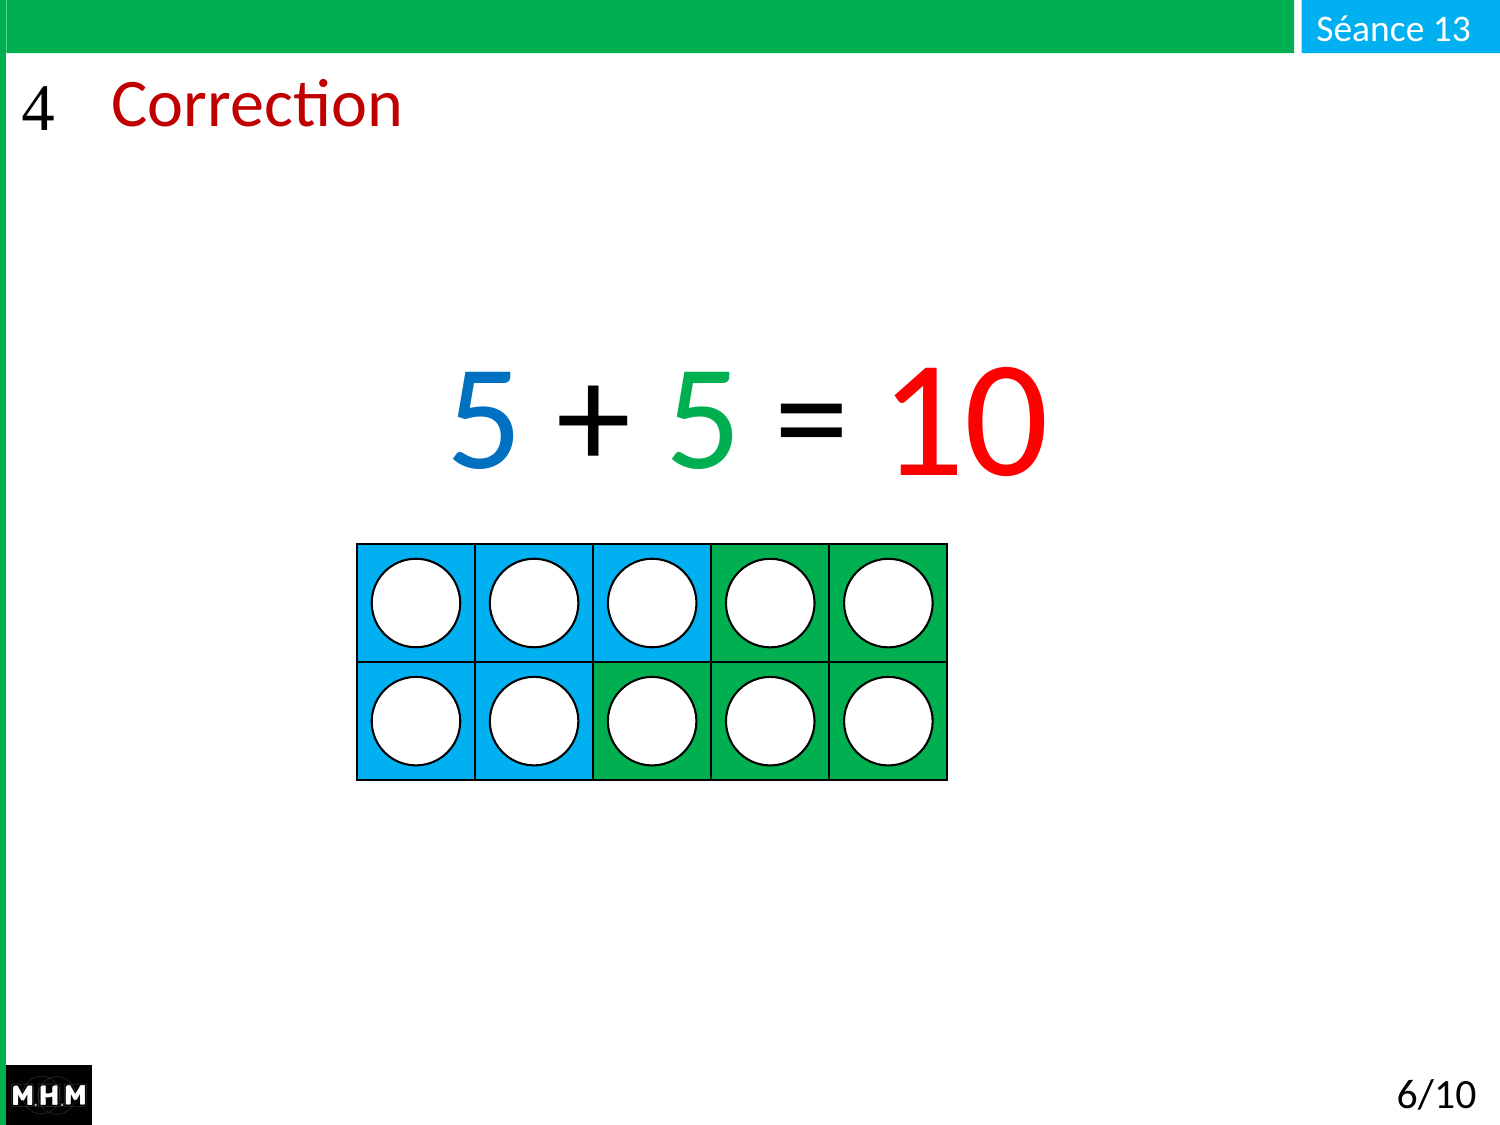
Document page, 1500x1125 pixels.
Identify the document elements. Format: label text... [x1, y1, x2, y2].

list 6/10 [1373, 1064, 1500, 1125]
picture [6, 1065, 92, 1125]
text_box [415, 484, 652, 840]
title Correction [96, 60, 1391, 150]
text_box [652, 484, 889, 840]
text_box 10 [861, 301, 1069, 517]
text_box 5 + 5 = … [431, 311, 861, 484]
